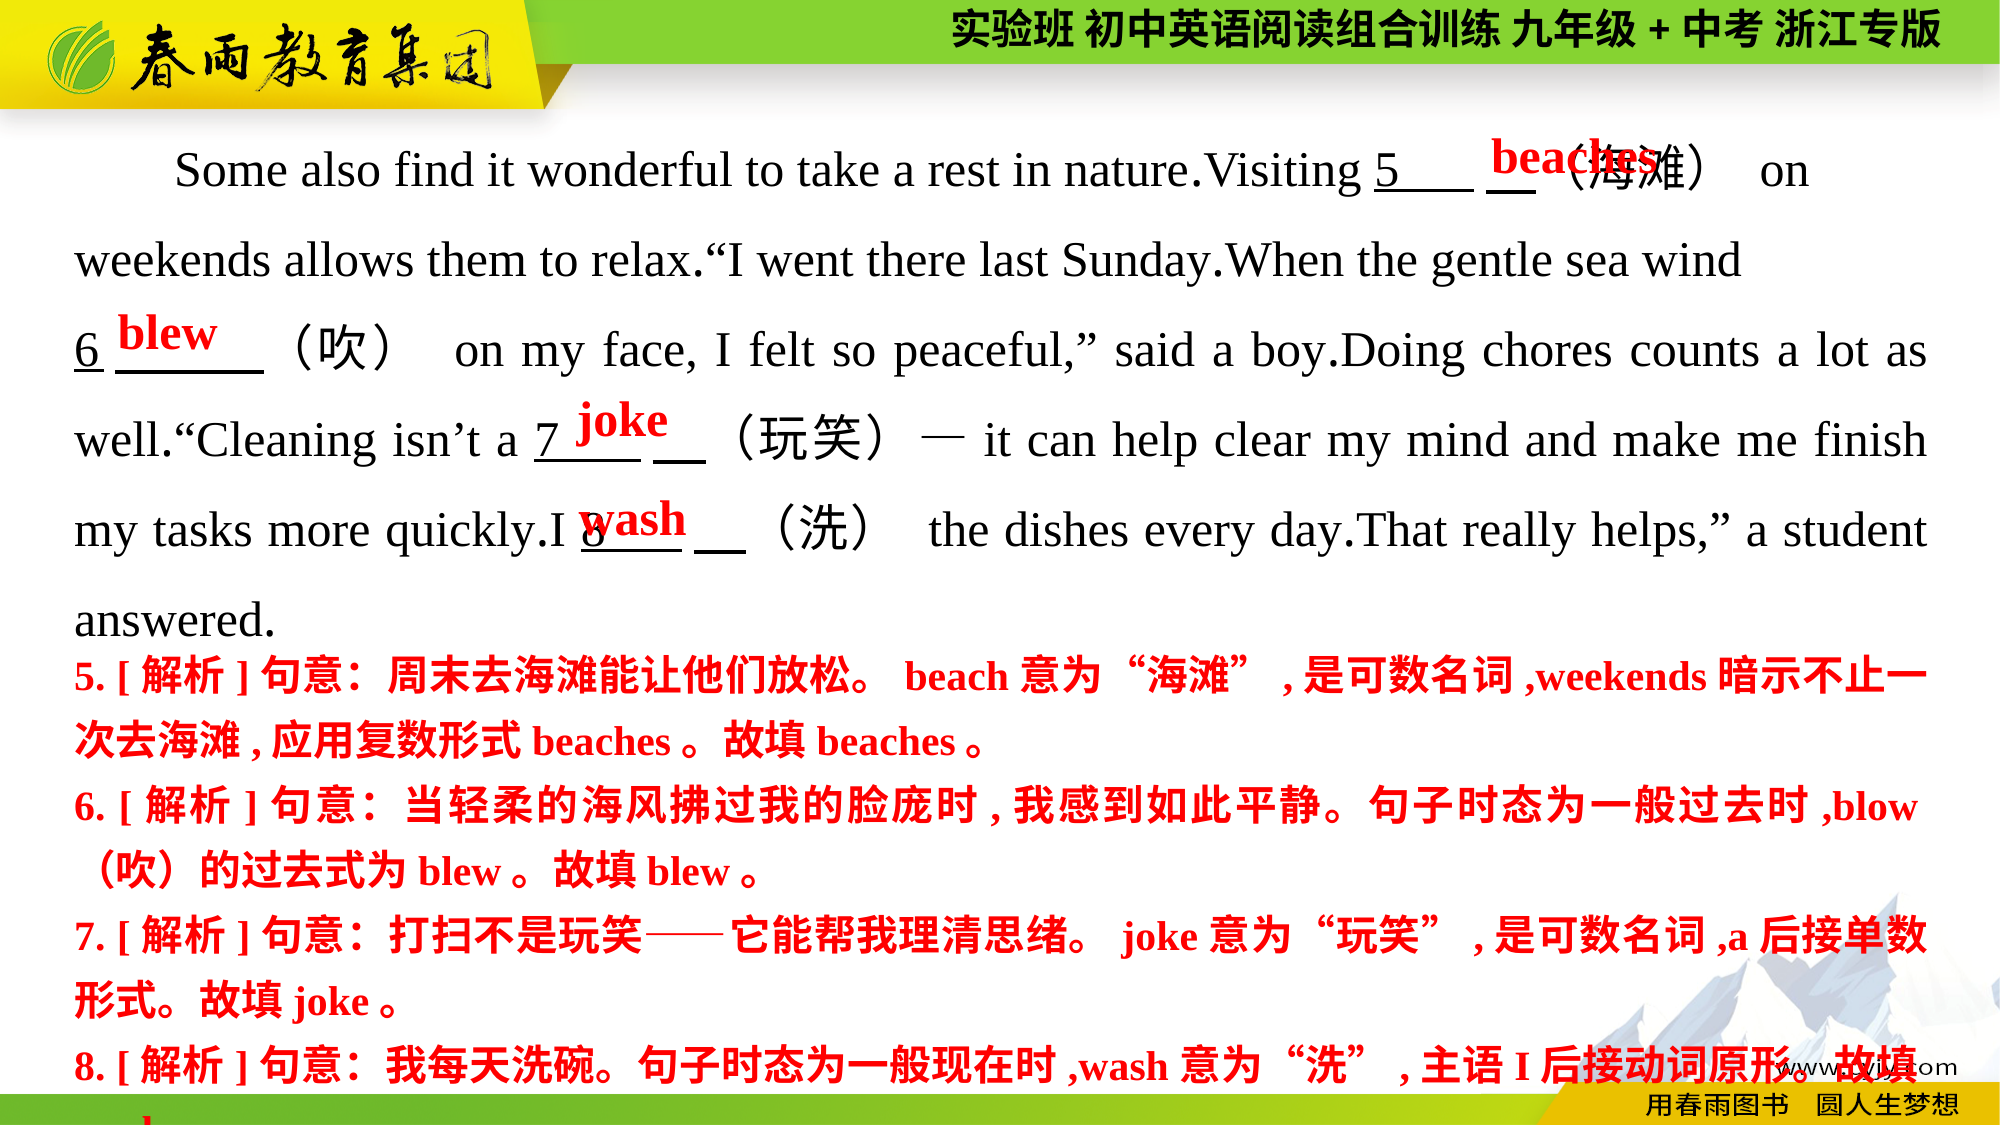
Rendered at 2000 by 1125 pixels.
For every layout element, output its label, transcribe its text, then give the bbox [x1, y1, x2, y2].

text_box joke [561, 379, 684, 455]
text_box blew [102, 292, 233, 367]
picture [0, 0, 2000, 1125]
text_box 5. [解析]句意：周末去海滩能让他们放松。beach意为“海滩”,是可数名词,weekends暗示不止一次去海滩,应用复数形式beaches。故填beaches。 6. [解析]句意：当轻柔的海风拂过我的脸庞时,我感到如此平静。句子时态为一般过去时,blow（吹）的过去式为blew。故填blew。 7. [解析]句意：打扫不是玩笑——它能帮我理清思绪。joke意为“玩笑”,是可数名词,a后接单数形式。故填joke。 8. [解析]句意：我每天洗碗。句子时态为一般现在时,wash意为“洗”,主语I后接动词原形。故填wash。 [59, 626, 1944, 1125]
text_box wash [563, 478, 702, 553]
text_box beaches [1476, 116, 1673, 192]
list Some also find it wonderful to take a rest in nature.Visiting 5 （海滩） on weekends allows them to relax.“I went there last Sunday.When the gentle sea wind 6 （吹） on my face, I felt so peaceful,” said a boy.Doing chores counts a lot as well.“Cleaning isn’t a 7 （玩笑）—it can help clear my mind and make me finish my tasks more quickly.I 8 （洗） the dishes every day.That really helps,” a student answered. [59, 98, 1944, 626]
